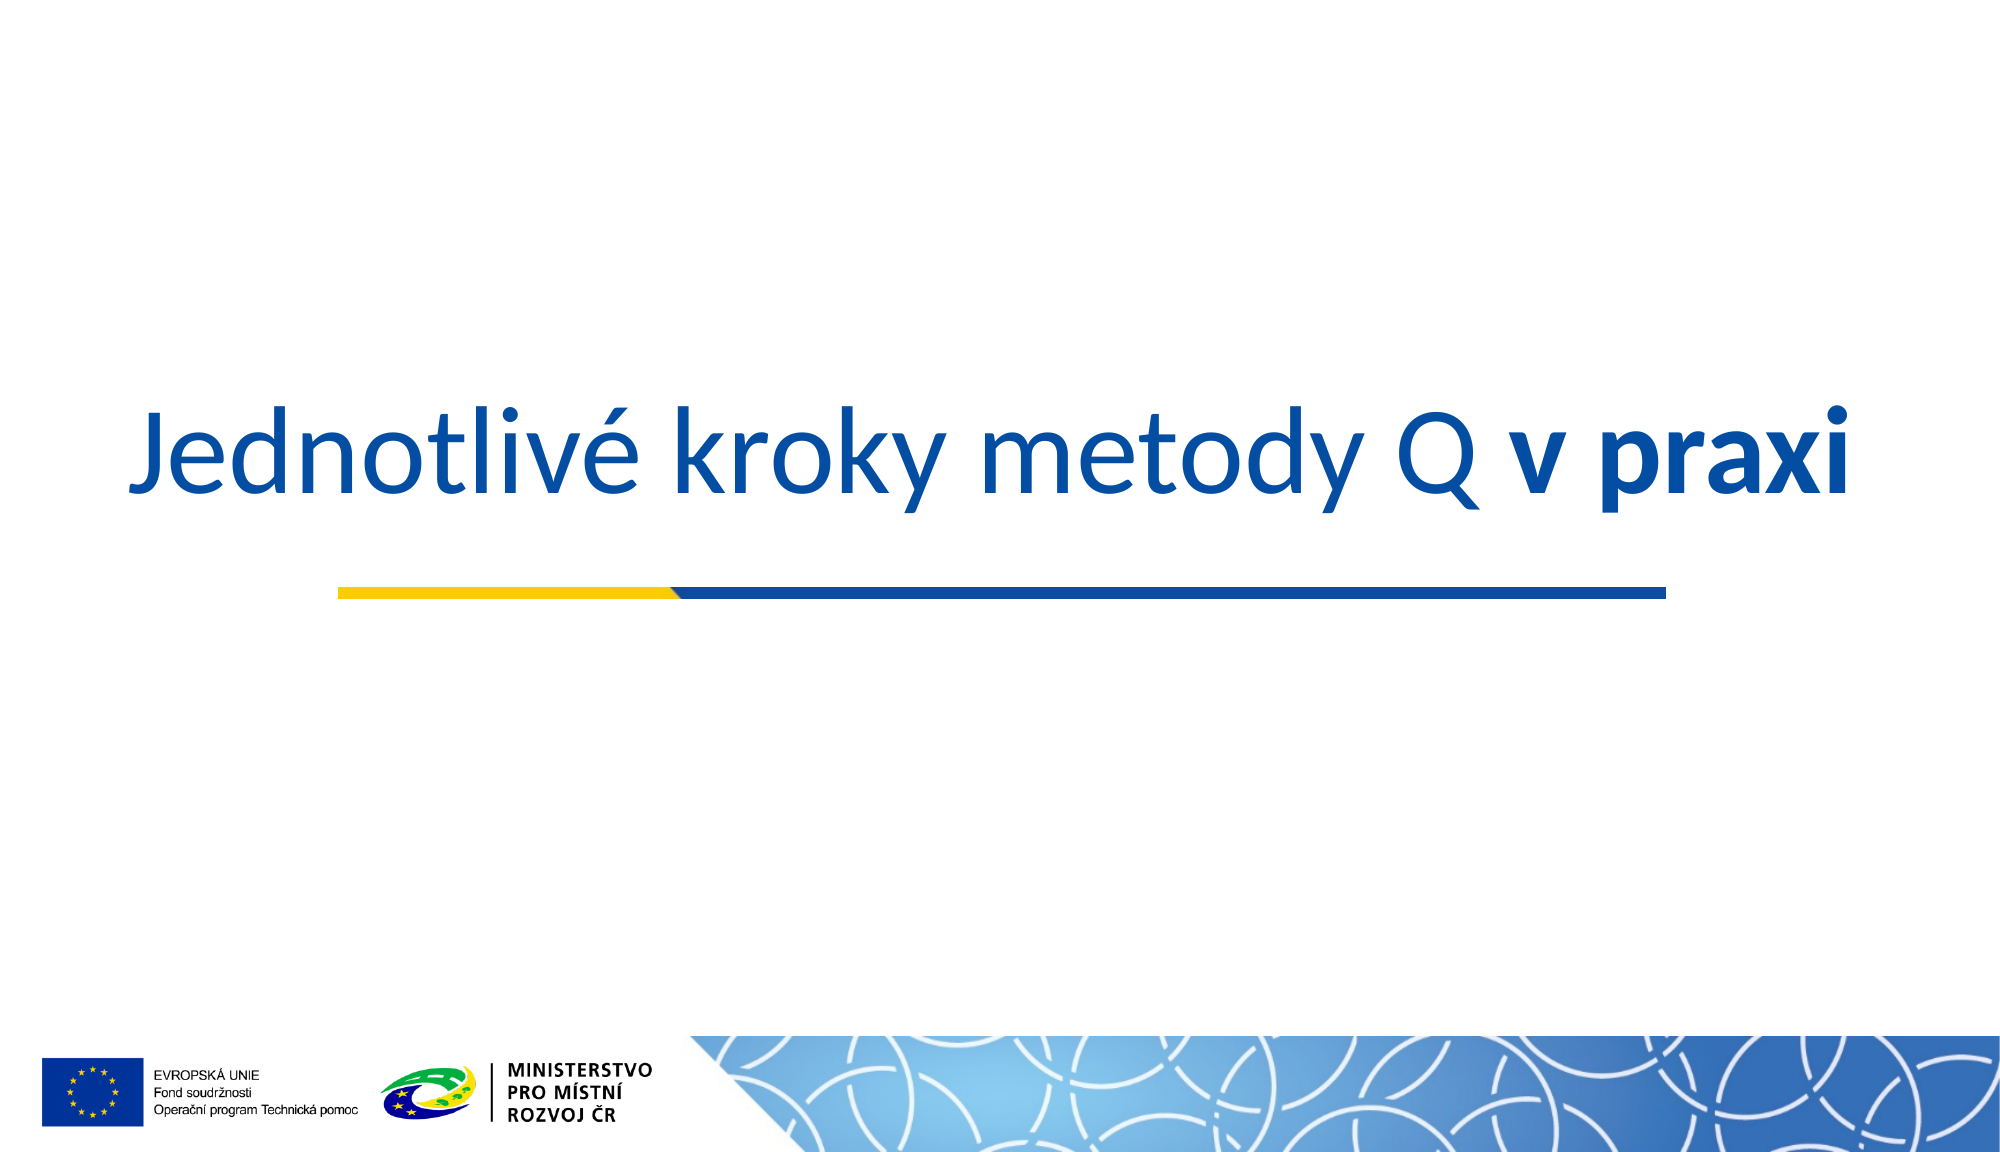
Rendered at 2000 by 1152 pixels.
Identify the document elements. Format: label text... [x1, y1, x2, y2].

title Jednotlivé kroky metody Q v praxi [90, 361, 1891, 554]
picture [680, 1036, 2000, 1152]
picture [19, 1035, 674, 1149]
picture [338, 587, 1666, 599]
